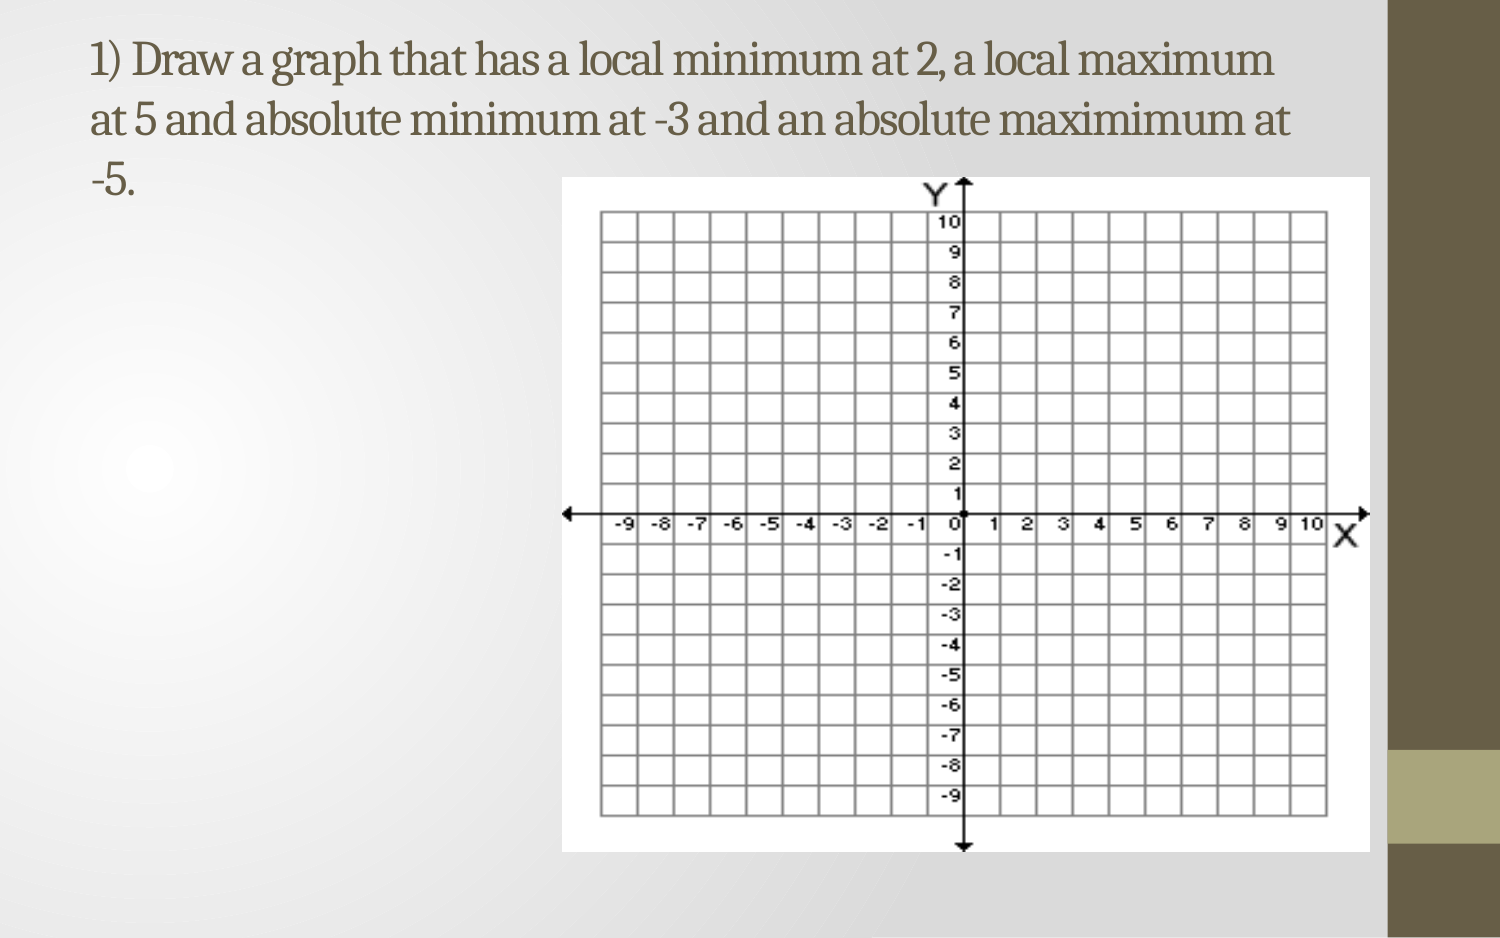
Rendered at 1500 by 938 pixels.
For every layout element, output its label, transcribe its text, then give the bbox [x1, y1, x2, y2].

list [561, 176, 1371, 853]
title 1) Draw a graph that has a local minimum at 2, a local maximum at 5 and absolute minimum at -3 and an absolute maximimum at -5. [75, 37, 1325, 194]
